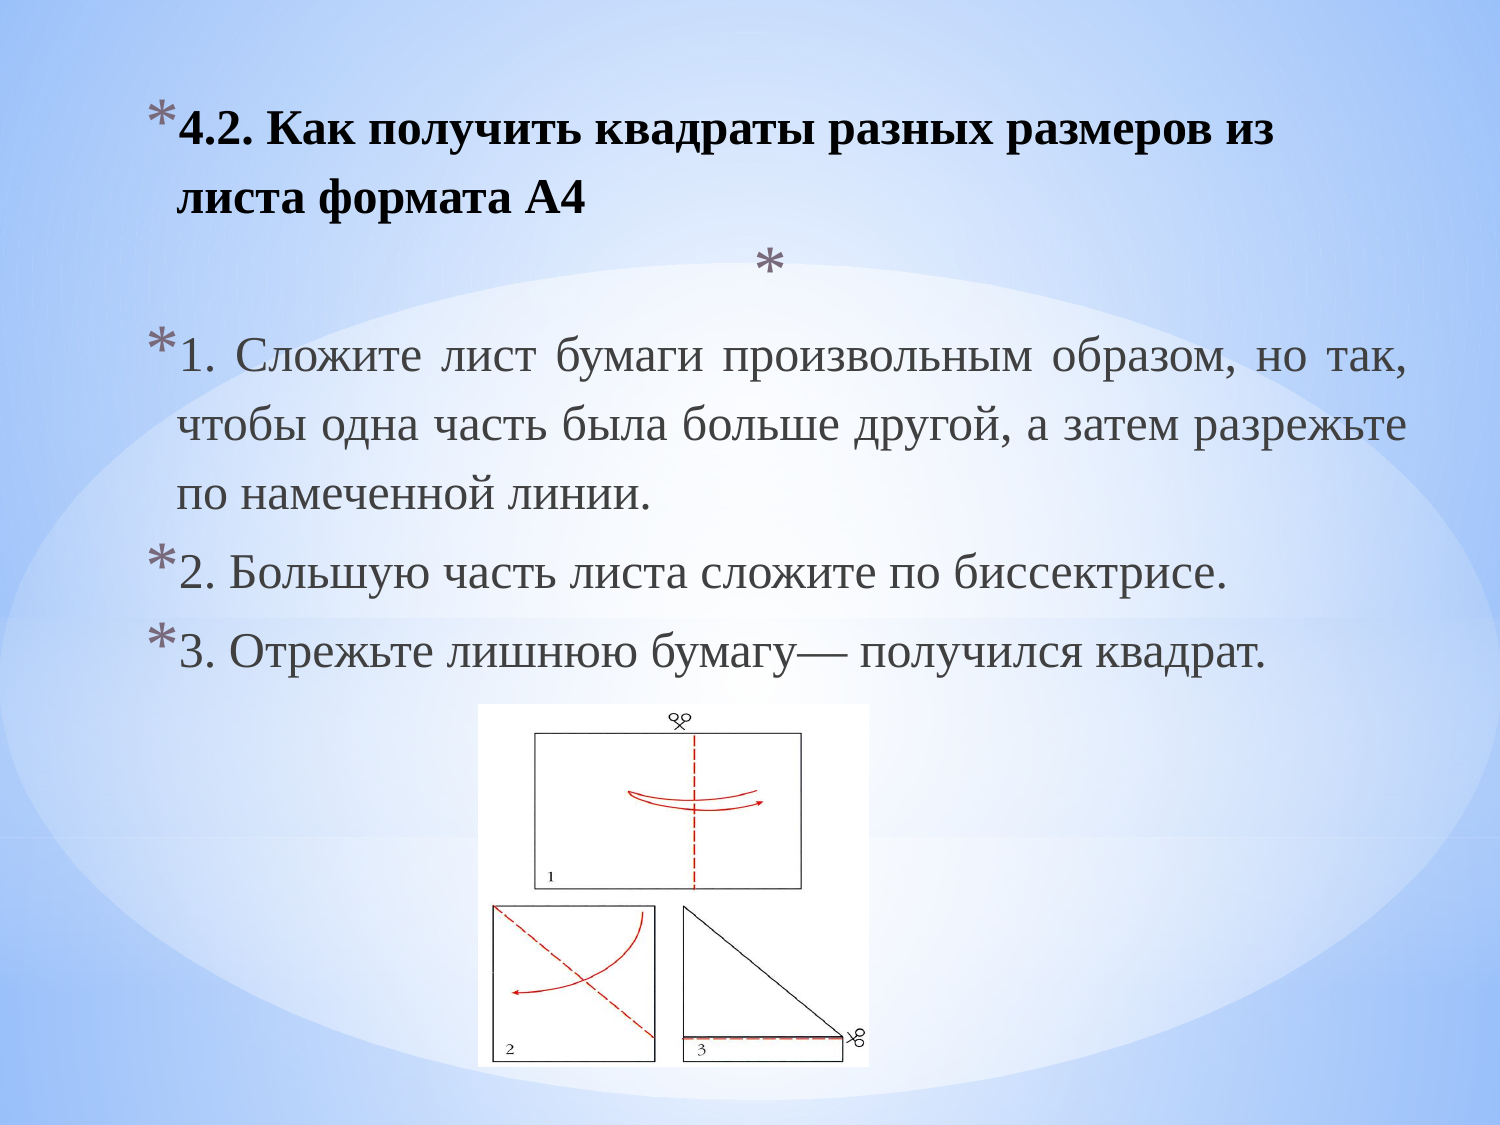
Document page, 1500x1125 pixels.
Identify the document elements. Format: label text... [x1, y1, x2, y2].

list 4.2. Как получить квадраты разных размеров из листа формата А4 1. Сложите лист бумаги произвольным образом, но так, чтобы одна часть была больше другой, а затем разрежьте по намеченной линии. 2. Большую часть листа сложите по биссектрисе. 3. Отрежьте лишнюю бумагу— получился квадрат. [123, 78, 1424, 1059]
picture [478, 703, 869, 1067]
